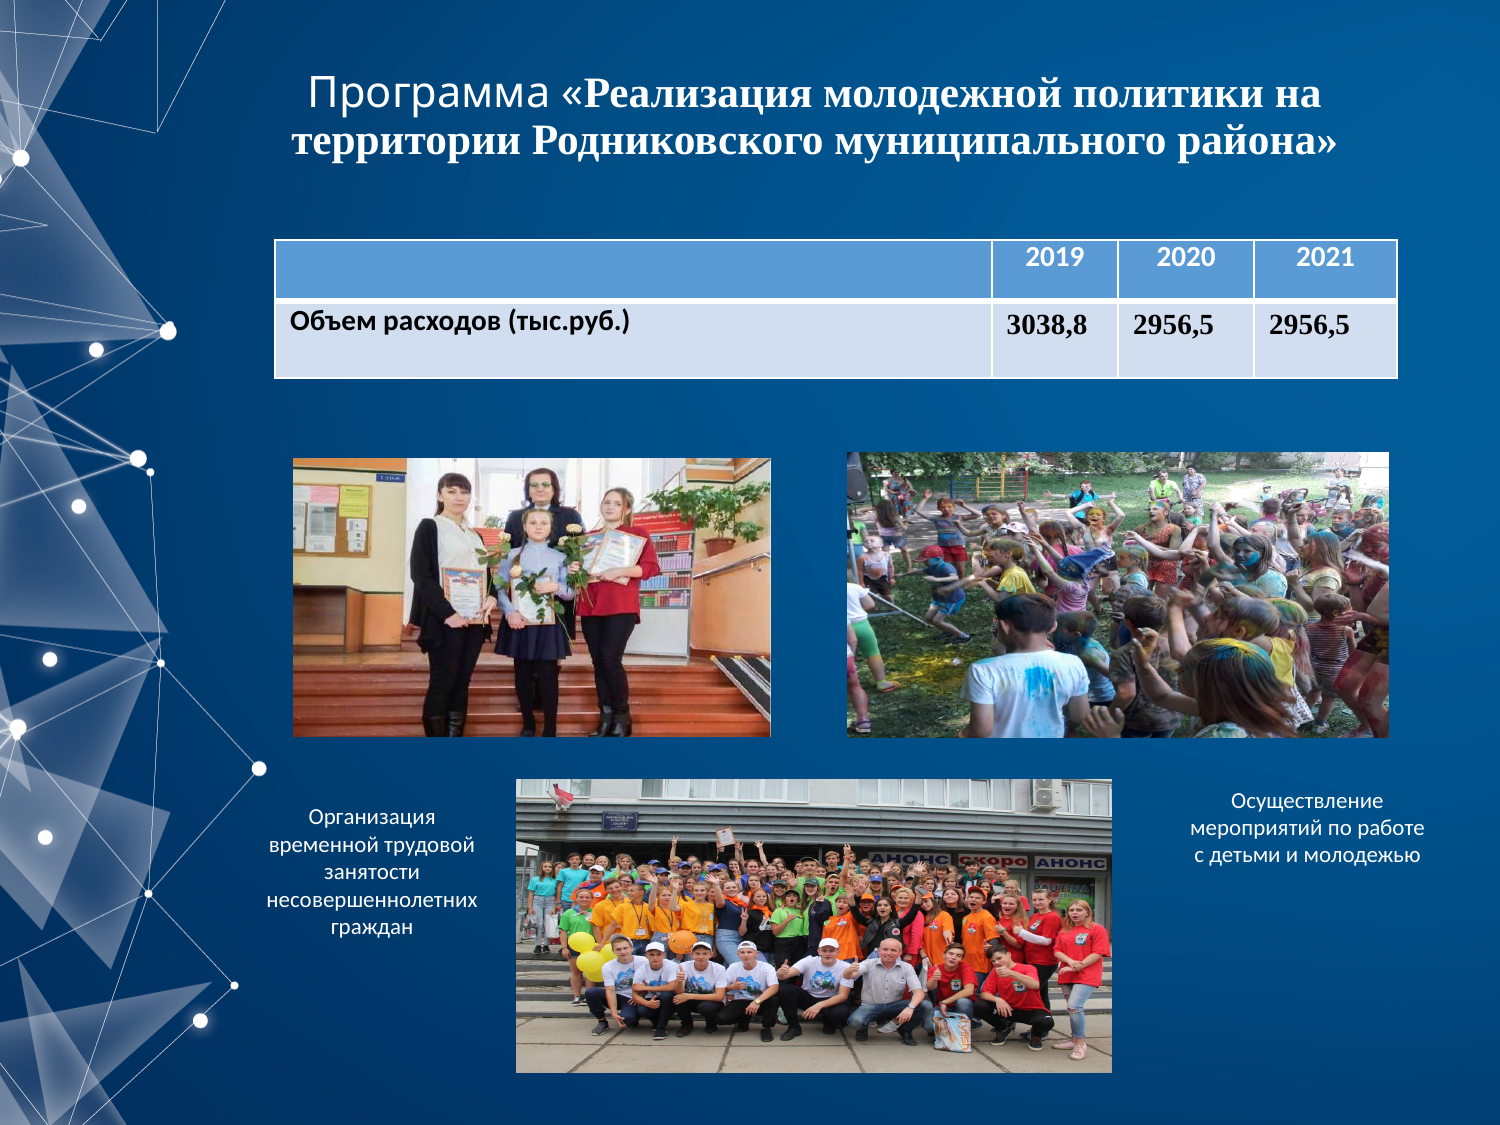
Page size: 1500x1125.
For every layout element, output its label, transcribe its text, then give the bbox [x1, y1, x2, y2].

text_box Организация временной трудовой занятости несовершеннолетних граждан [247, 794, 498, 947]
table_header 2021 [1255, 241, 1396, 298]
text_box Осуществление мероприятий по работе с детьми и молодежью [1168, 777, 1448, 875]
table_cell 2956,5 [1255, 304, 1396, 377]
title Программа «Реализация молодежной политики на территории Родниковского муниципального района» [266, 41, 1365, 262]
table_header 2020 [1119, 241, 1253, 298]
table_cell 3038,8 [993, 304, 1117, 377]
table_header 2019 [993, 241, 1117, 298]
table_cell Объем расходов (тыс.руб.) [276, 304, 991, 377]
table_cell 2956,5 [1119, 304, 1253, 377]
picture [0, 0, 1500, 1125]
table_header [276, 241, 991, 298]
